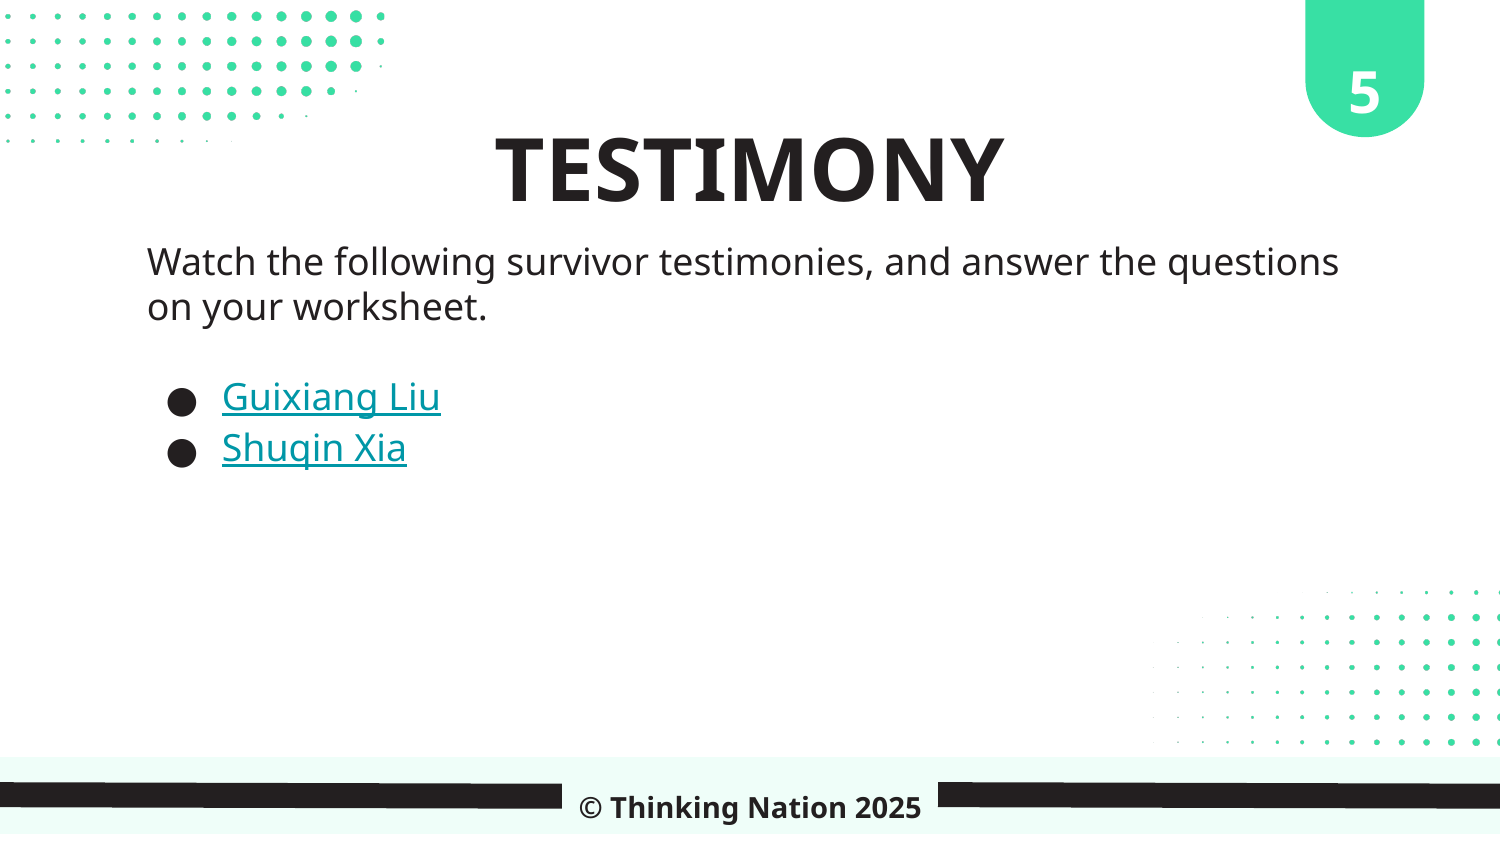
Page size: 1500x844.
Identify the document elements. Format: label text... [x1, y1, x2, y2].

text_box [0, 756, 1500, 835]
text_box Watch the following survivor testimonies, and answer the questions on your worksheet. Guixiang Liu Shuqin Xia [146, 237, 1368, 475]
text_box [1128, 590, 1500, 755]
text_box [0, 0, 385, 144]
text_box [1300, 0, 1430, 138]
text_box TESTIMONY [209, 71, 1291, 219]
